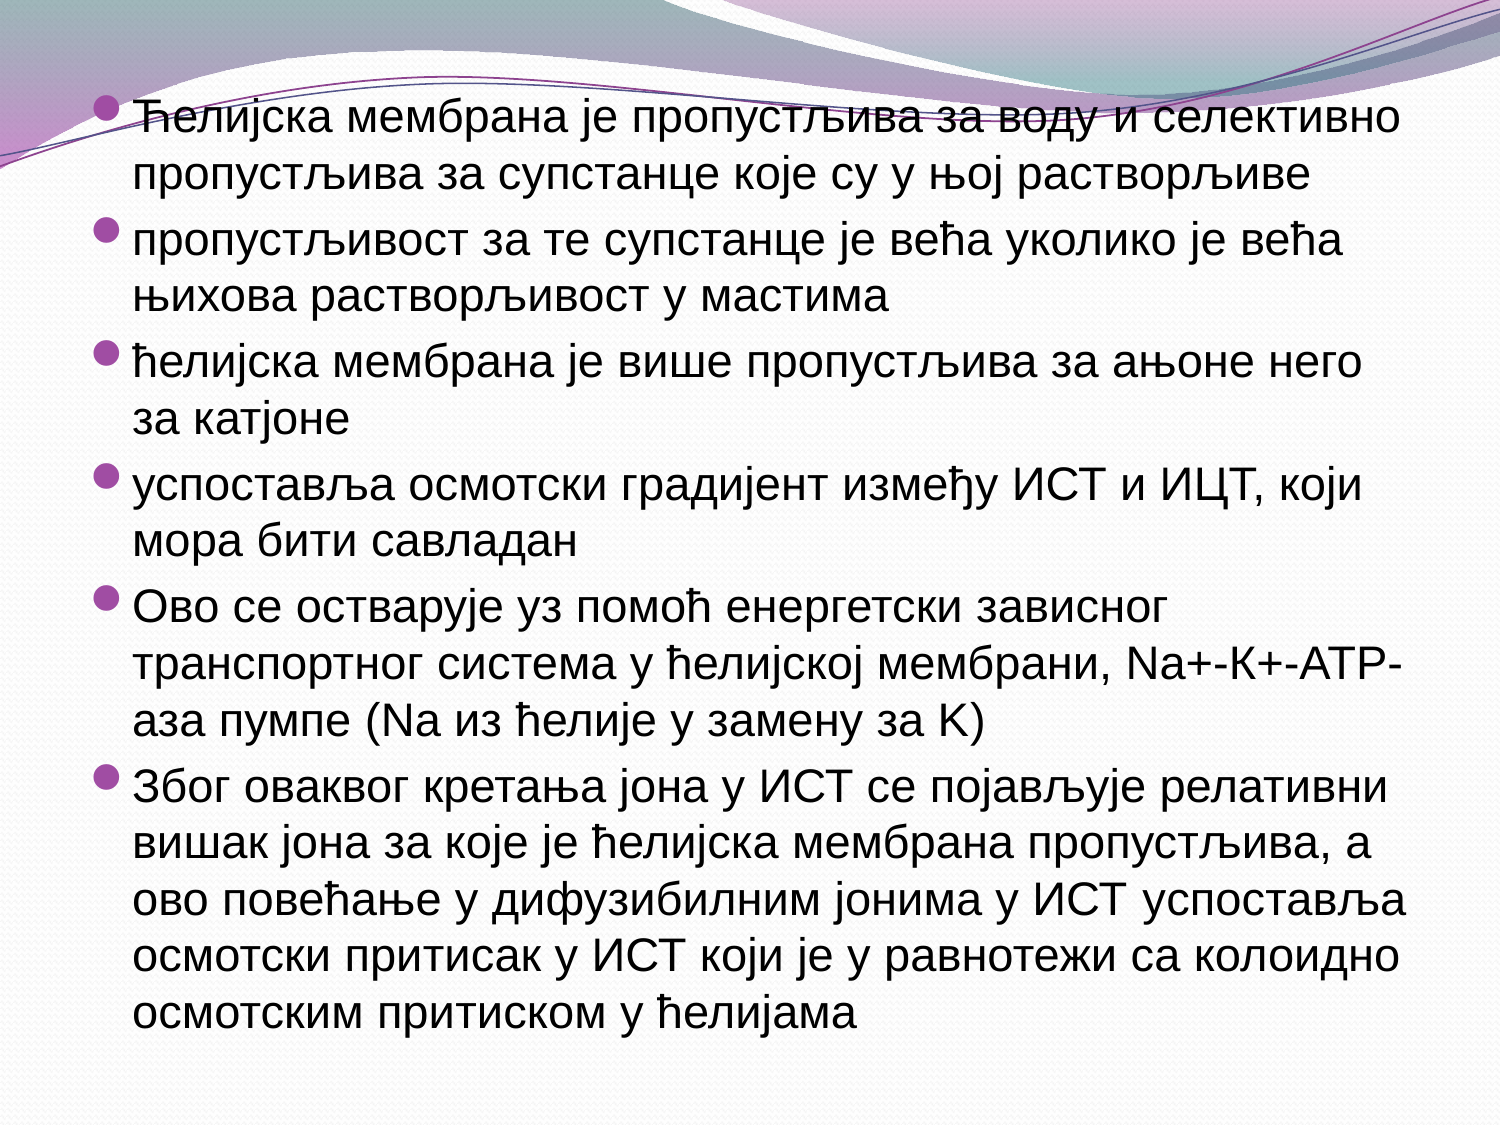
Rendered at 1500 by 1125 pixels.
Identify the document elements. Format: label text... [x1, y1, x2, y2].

list Ћелијска мембрана је пропустљива за воду и селективно пропустљива за супстанце које су у њој растворљиве пропустљивост за те супстанце је већа уколико је већа њихова растворљивост у мастима ћелијска мембрана је више пропустљива за ањоне него за катјоне успоставља осмотски градијент између ИСТ и ИЦТ, који мора бити савладан Ово се остварује уз помоћ енергетски зависног транспортног система у ћелијској мембрани, Nа+-К+-АТP-аза пумпе (Na из ћелије у замену за K) Због оваквог кретања јона у ИСТ се појављује релативни вишак јона за које је ћелијска мембрана пропустљива, а ово повећање у дифузибилним јонима у ИСТ успоставља осмотски притисак у ИСТ који је у равнотежи са колоидно осмотским притиском у ћелијама [75, 78, 1425, 1090]
